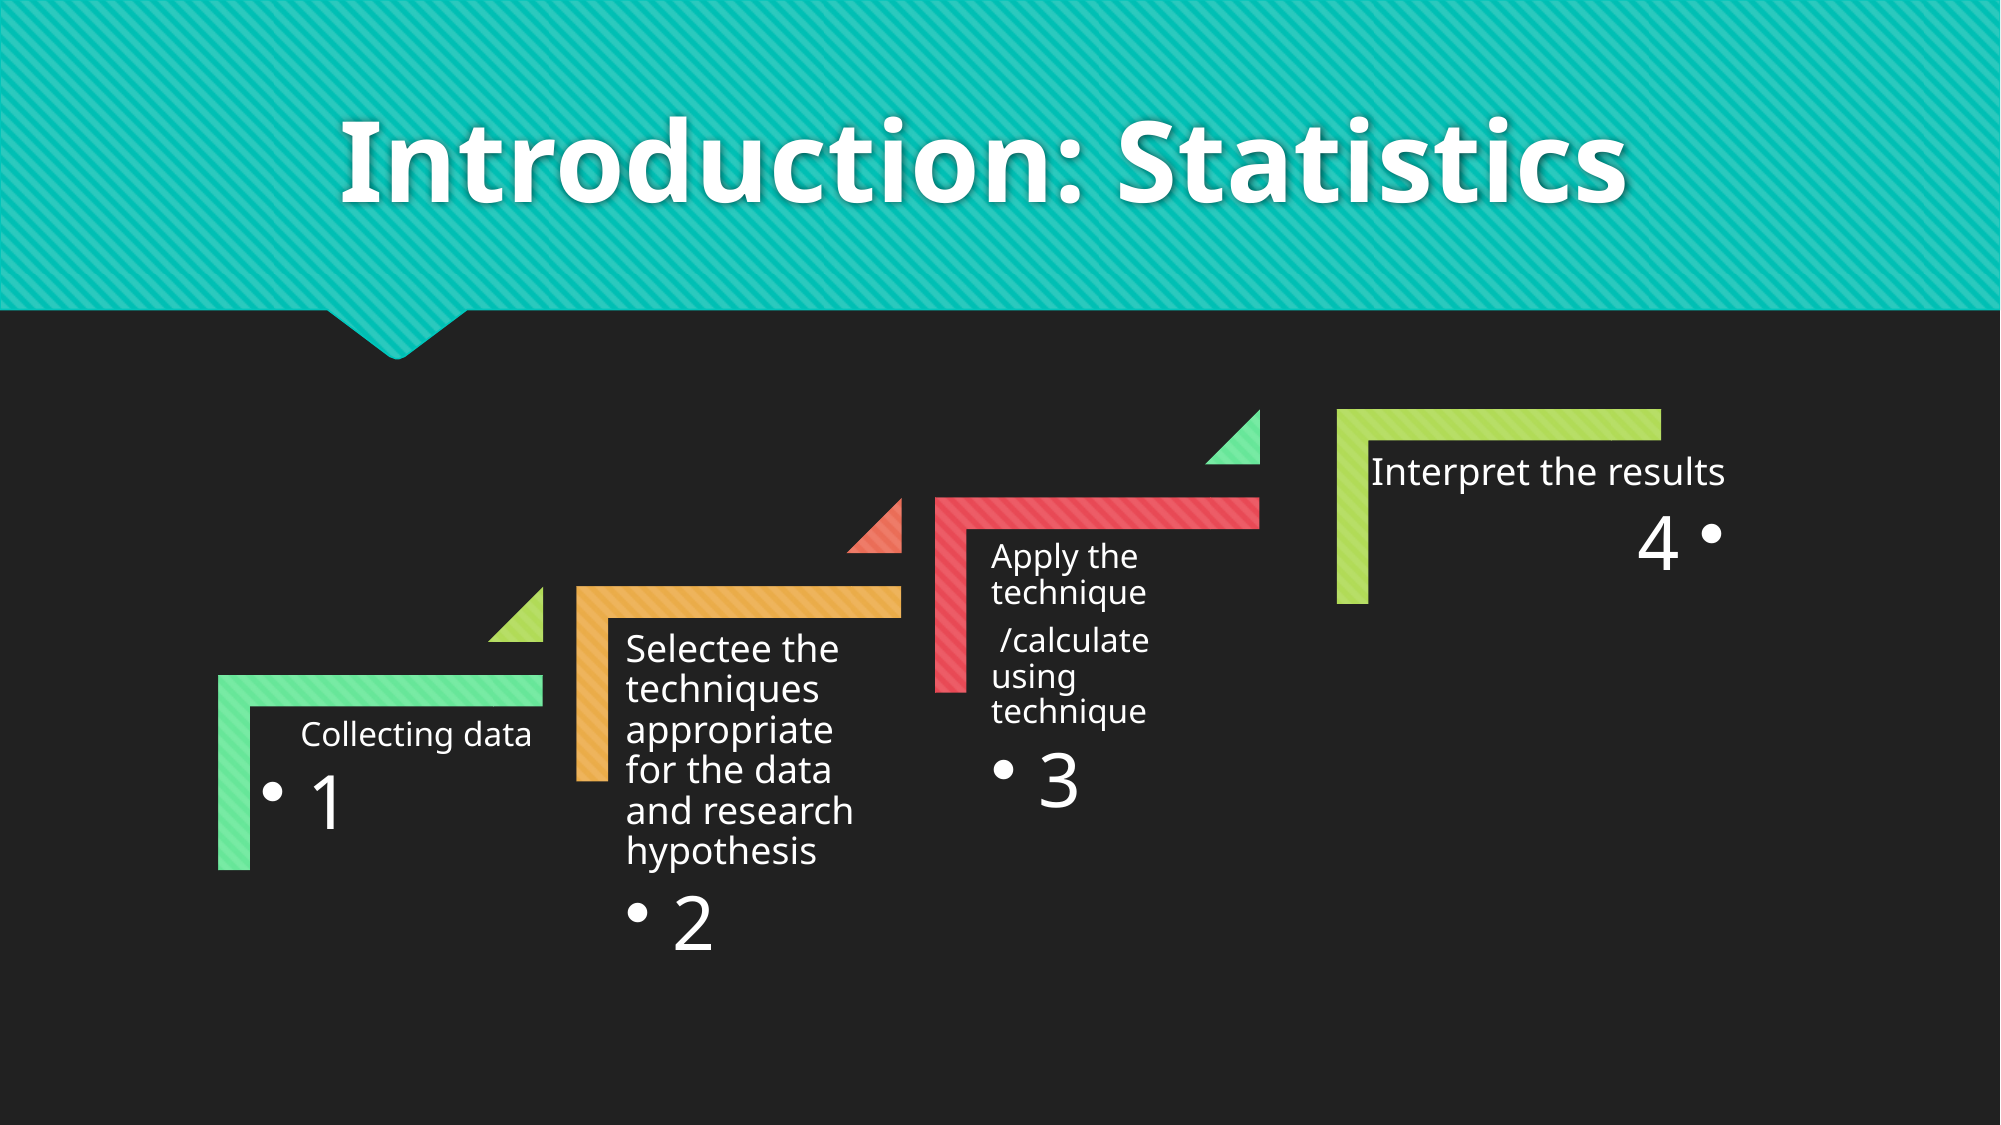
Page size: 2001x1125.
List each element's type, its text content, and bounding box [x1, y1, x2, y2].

title Introduction: Statistics [132, 29, 1868, 233]
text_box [106, 408, 1850, 965]
